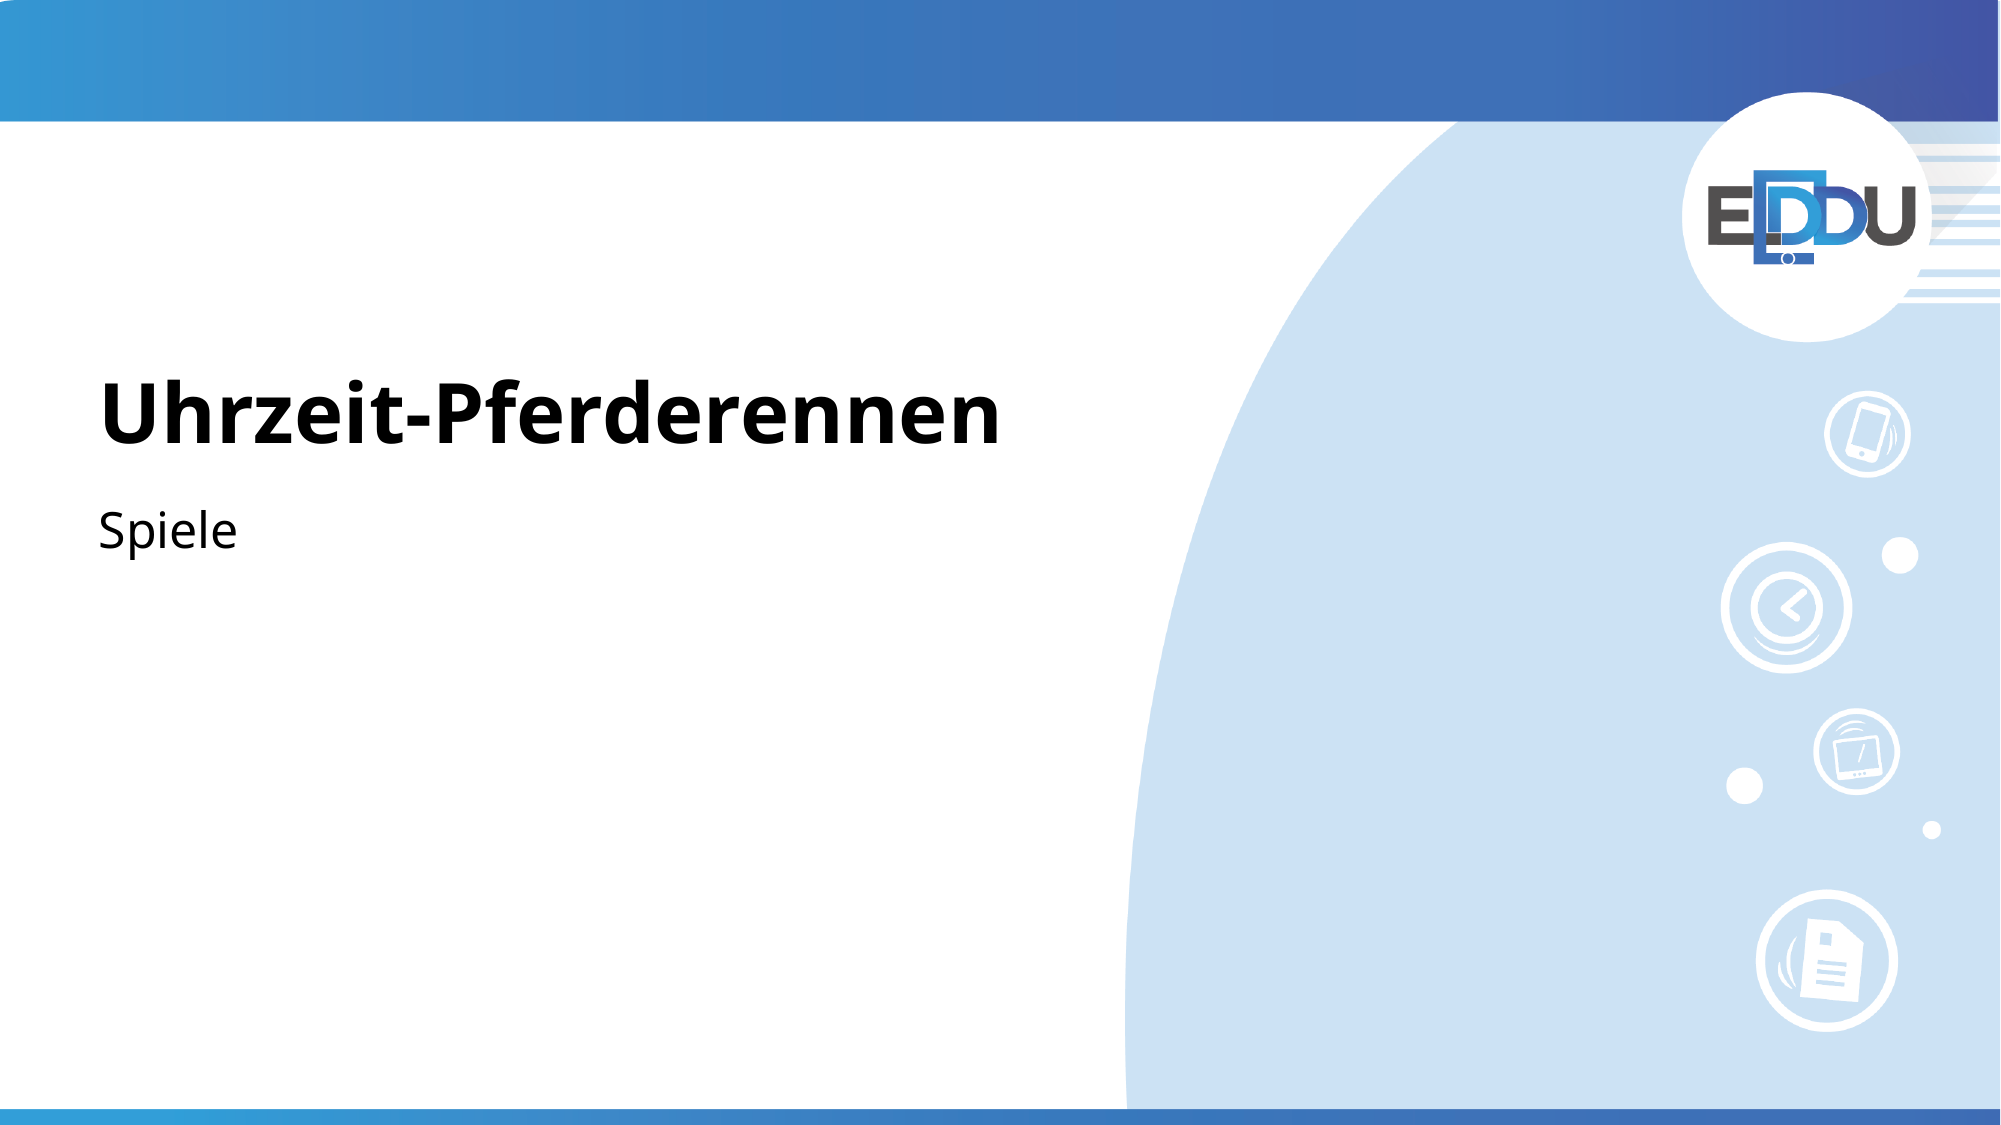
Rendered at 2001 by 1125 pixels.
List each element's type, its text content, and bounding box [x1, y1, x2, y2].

title Uhrzeit-Pferderennen [83, 195, 1584, 470]
subtitle Spiele [83, 498, 1584, 661]
picture [0, 0, 2001, 1125]
